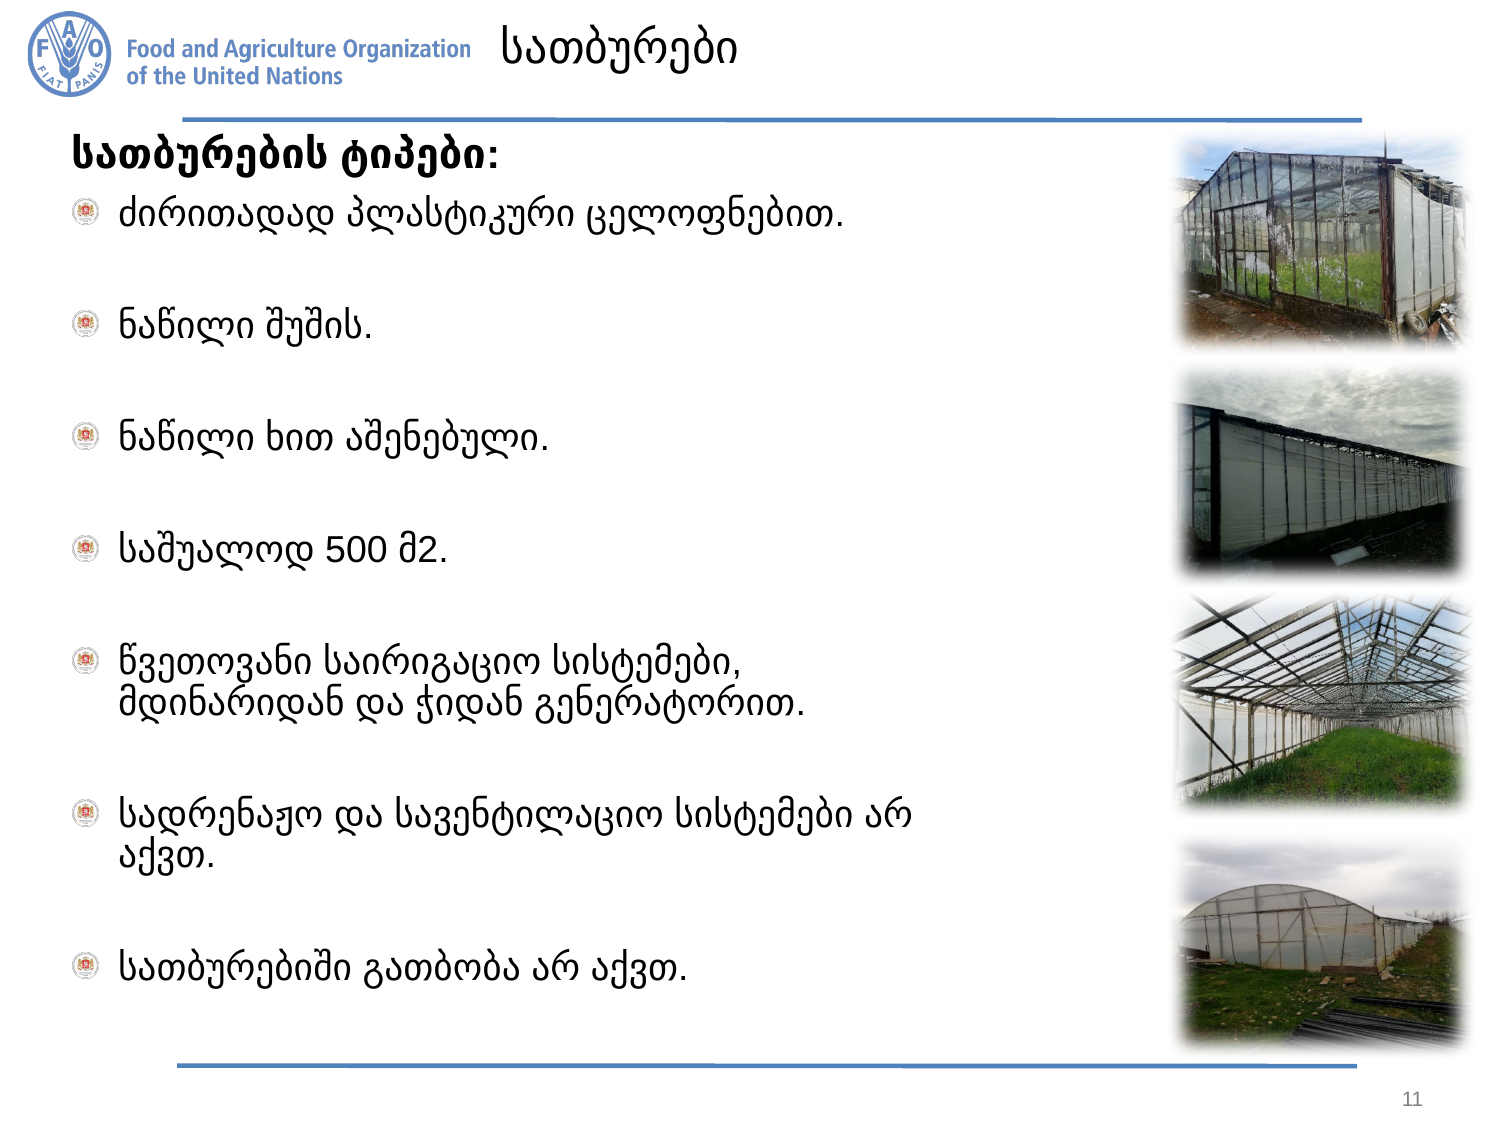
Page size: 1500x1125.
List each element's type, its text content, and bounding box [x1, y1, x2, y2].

picture [1166, 125, 1478, 822]
picture [71, 535, 100, 562]
picture [27, 11, 470, 97]
picture [71, 310, 100, 337]
list სათბურების ტიპები: ძირითადად პლასტიკური ცელოფნებით. ნაწილი შუშის. ნაწილი ხით აშენებული. საშუალოდ 500 მ2. წვეთოვანი საირიგაციო სისტემები, მდინარიდან და ჭიდან გენერატორით. სადრენაჟო და სავენტილაციო სისტემები არ აქვთ. სათბურებიში გათბობა არ აქვთ. [56, 125, 953, 1091]
picture [71, 422, 100, 450]
slide_number 11 [1286, 1068, 1439, 1125]
picture [1166, 826, 1476, 1060]
picture [71, 799, 100, 827]
picture [71, 198, 100, 225]
picture [71, 952, 100, 979]
title სათბურები [485, 0, 1477, 97]
picture [71, 647, 100, 674]
